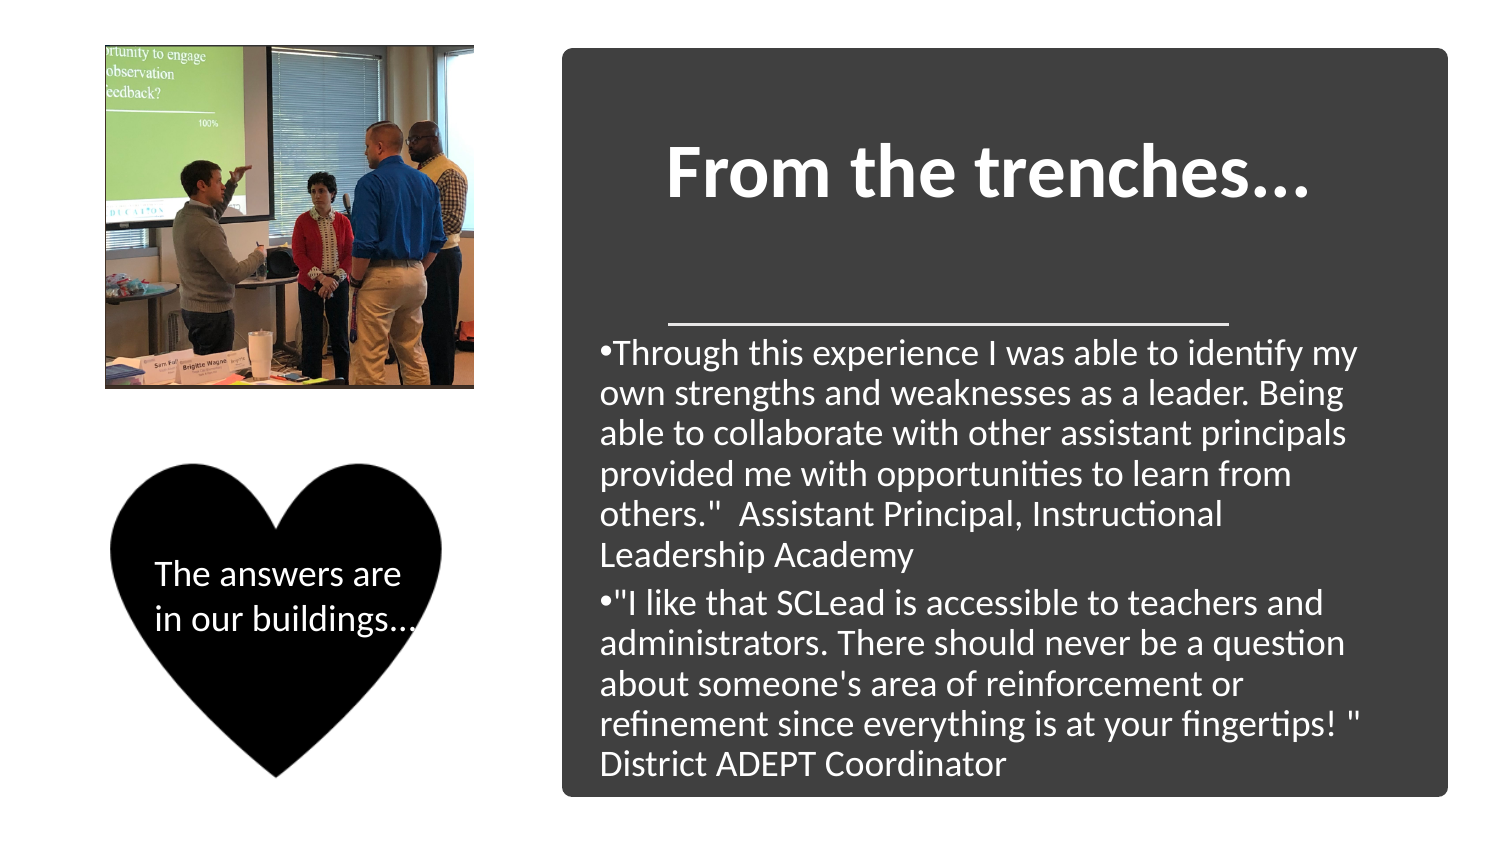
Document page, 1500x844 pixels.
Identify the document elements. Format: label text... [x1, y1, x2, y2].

title From the trenches... [651, 85, 1346, 261]
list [105, 45, 475, 389]
list Through this experience I was able to identify my own strengths and weaknesses as a leader. Being able to collaborate with other assistant principals provided me with opportunities to learn from others." Assistant Principal, Instructional Leadership Academy "I like that SCLead is accessible to teachers and administrators. There should never be a question about someone's area of reinforcement or refinement since everything is at your fingertips! " District ADEPT Coordinator [584, 325, 1393, 844]
picture [41, 387, 510, 844]
text_box [570, 57, 1440, 789]
